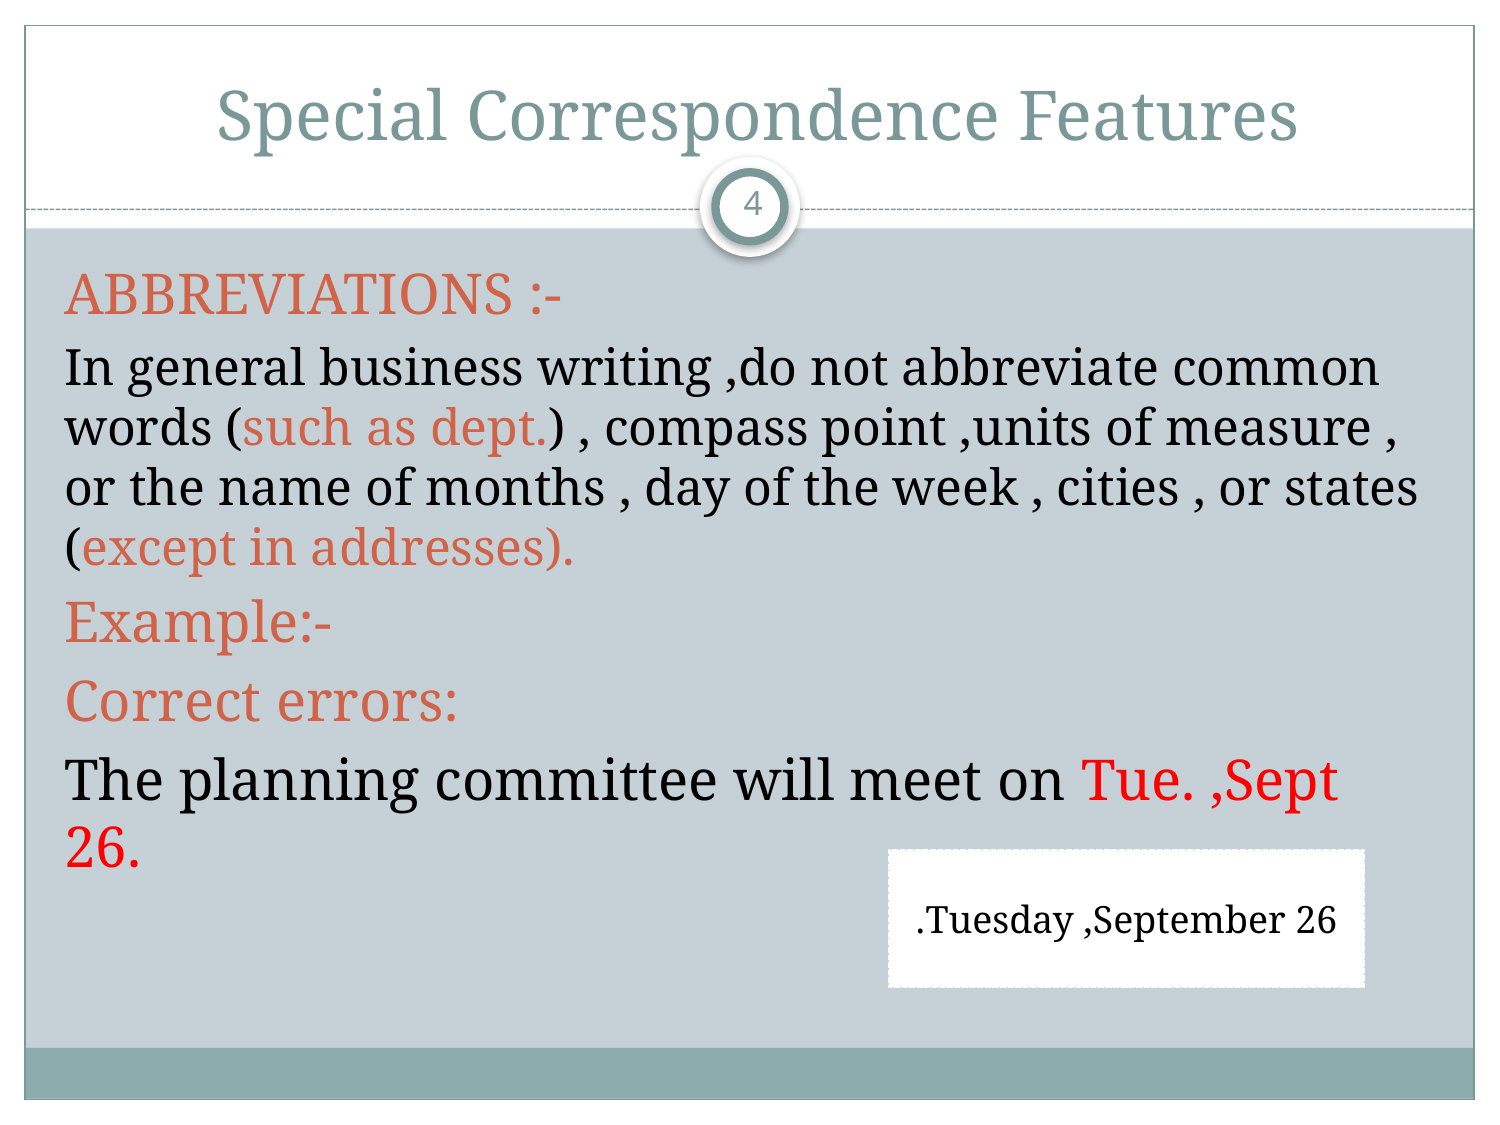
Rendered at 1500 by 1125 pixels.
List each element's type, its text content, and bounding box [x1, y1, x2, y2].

title Special Correspondence Features [49, 37, 1450, 162]
slide_number 4 [715, 168, 791, 241]
text_box Tuesday ,September 26. [888, 849, 1365, 988]
list ABBREVIATIONS :- In general business writing ,do not abbreviate common words (such as dept.) , compass point ,units of measure , or the name of months , day of the week , cities , or states (except in addresses). Example:- Correct errors: The planning committee will meet on Tue. ,Sept 26. [49, 250, 1445, 1001]
